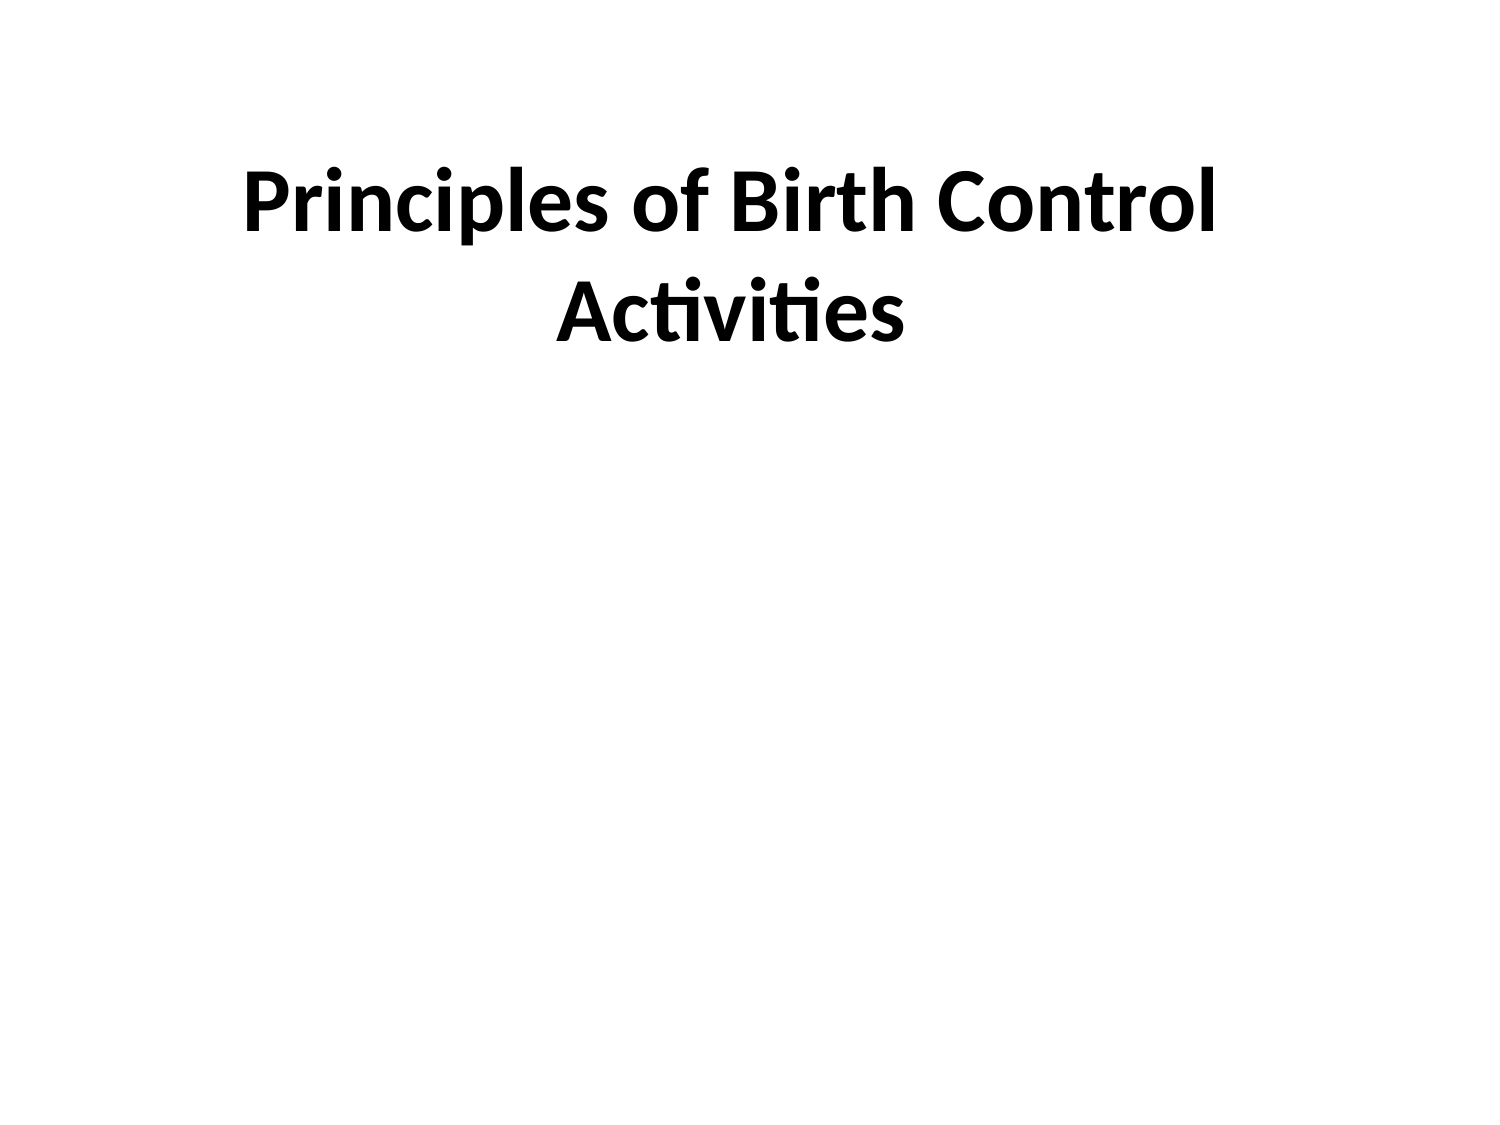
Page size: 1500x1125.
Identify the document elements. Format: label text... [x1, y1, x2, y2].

title Principles of Birth Control Activities [87, 112, 1376, 388]
